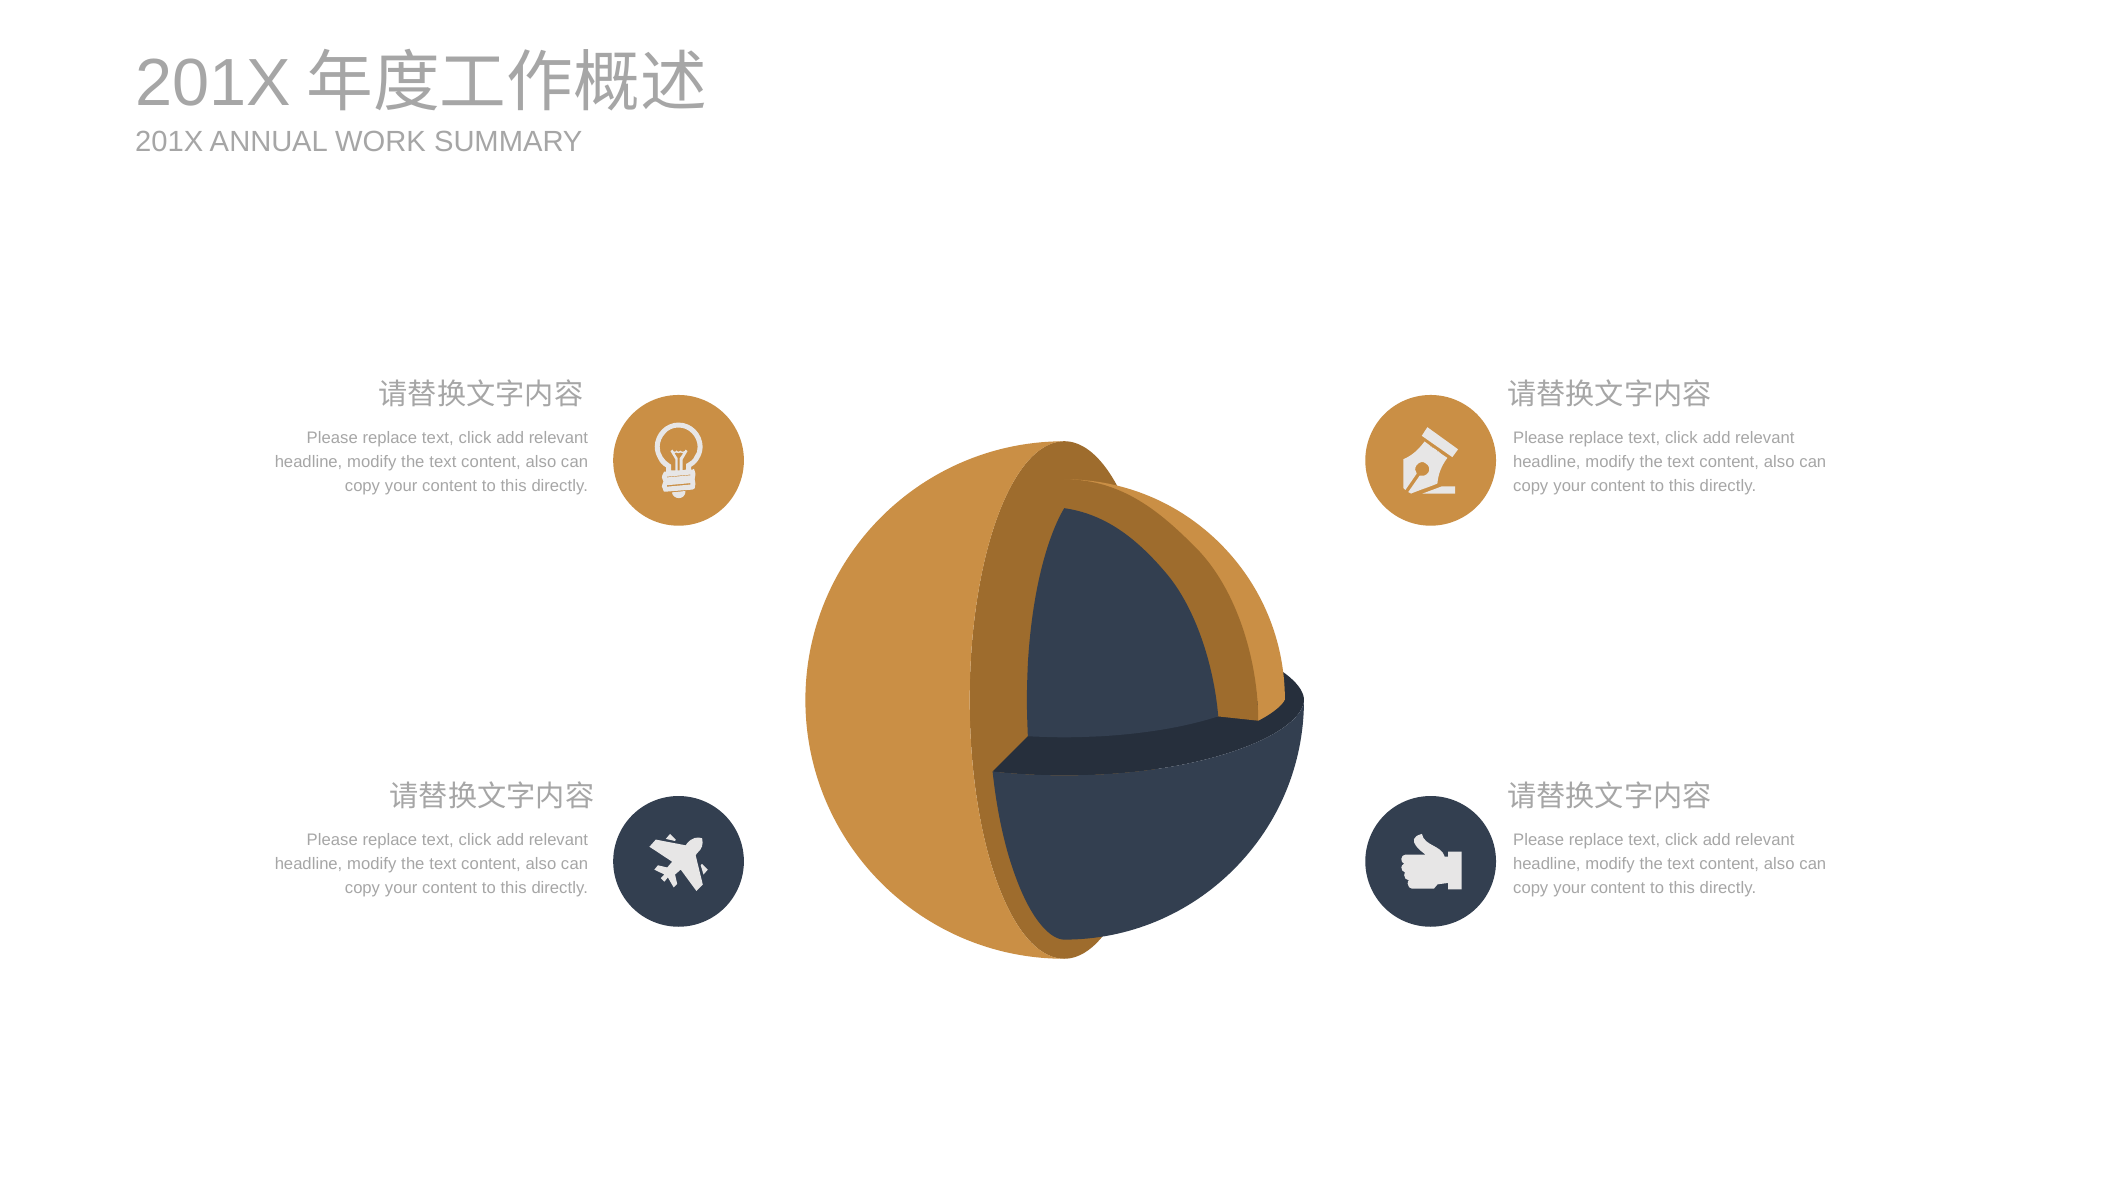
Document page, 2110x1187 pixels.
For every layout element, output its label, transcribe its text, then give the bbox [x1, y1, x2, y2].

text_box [238, 762, 611, 904]
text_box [1491, 360, 1864, 502]
text_box 201X年度工作概述 [135, 38, 783, 119]
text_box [805, 441, 1304, 959]
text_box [613, 394, 744, 526]
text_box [1365, 394, 1497, 526]
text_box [238, 360, 604, 502]
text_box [613, 795, 744, 927]
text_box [1365, 795, 1497, 927]
text_box 201X ANNUAL WORK SUMMARY [135, 122, 596, 158]
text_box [1491, 762, 1864, 904]
